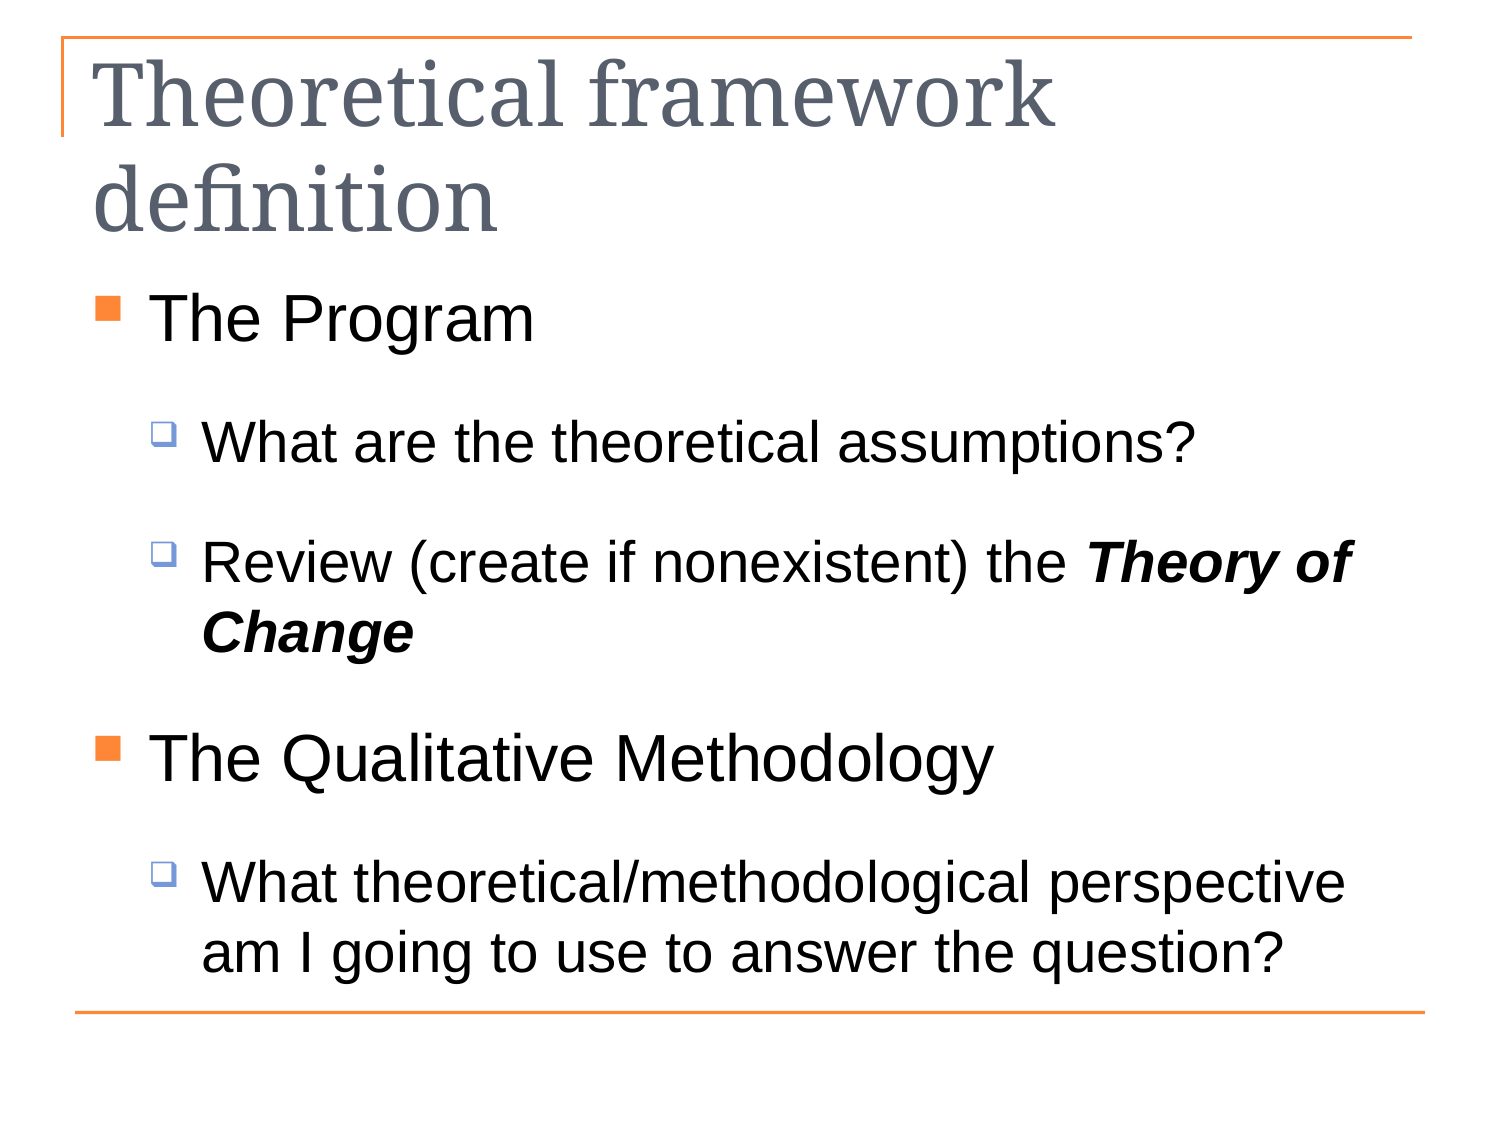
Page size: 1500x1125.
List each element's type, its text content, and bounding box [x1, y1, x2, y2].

list The Program What are the theoretical assumptions? Review (create if nonexistent) the Theory of Change The Qualitative Methodology What theoretical/methodological perspective am I going to use to answer the question? [76, 267, 1427, 917]
title Theoretical framework definition [76, 31, 1427, 218]
